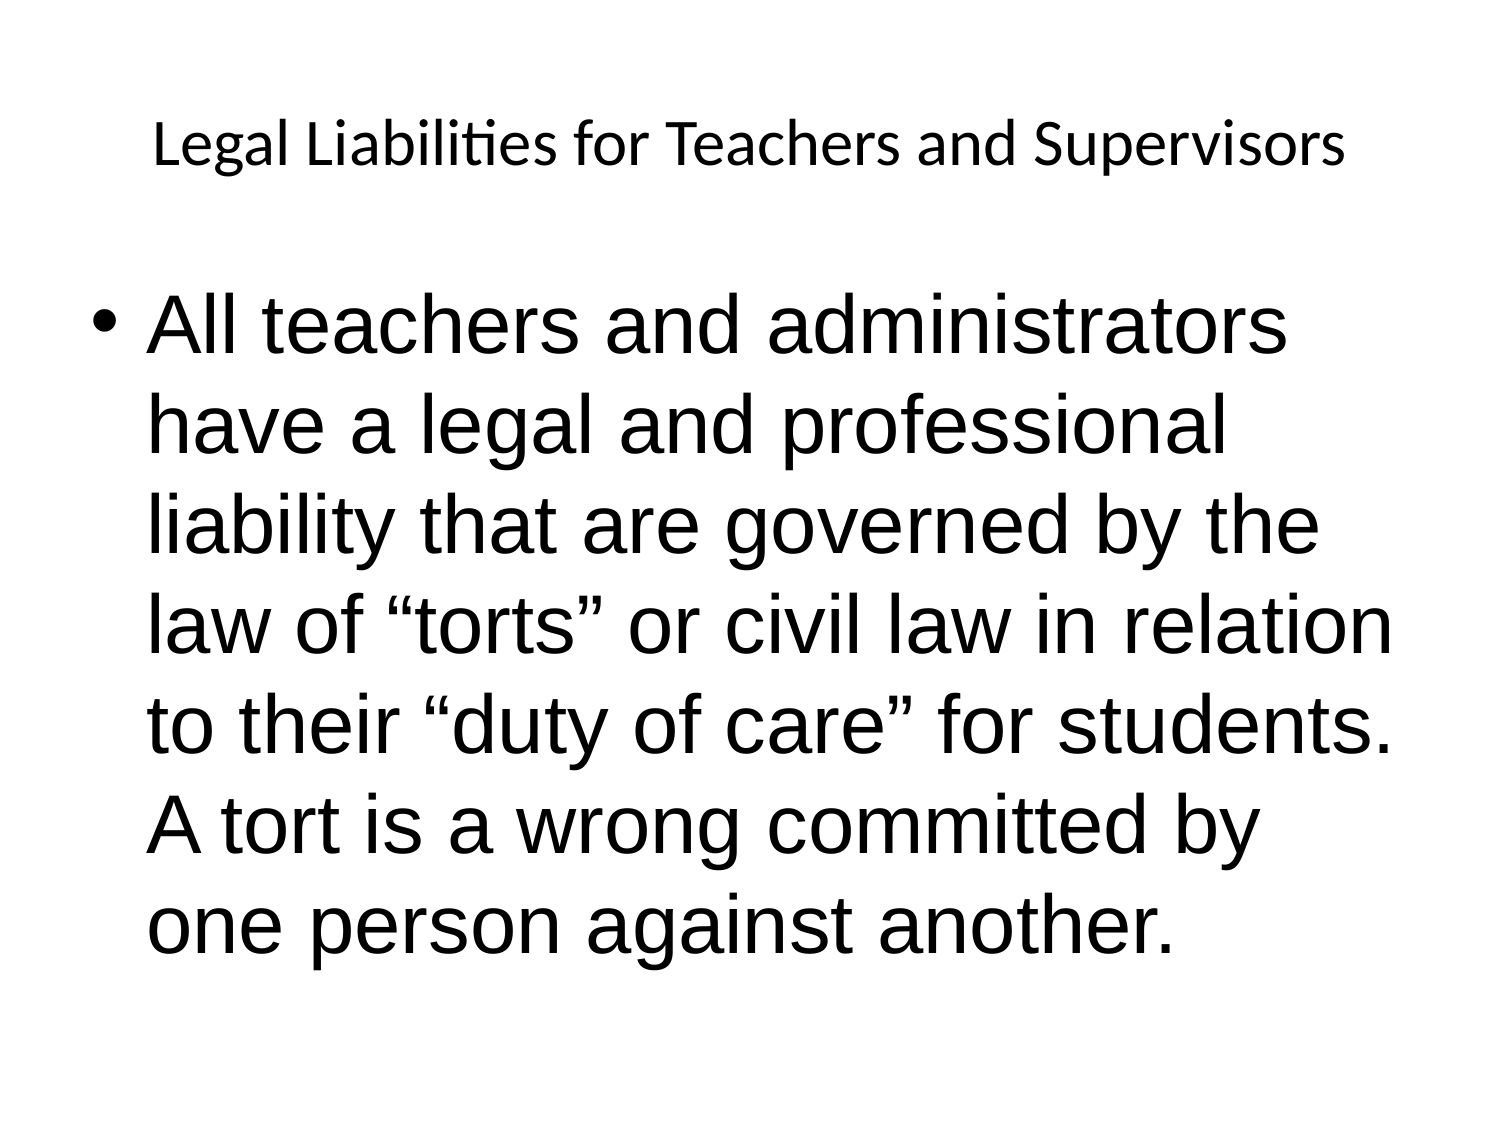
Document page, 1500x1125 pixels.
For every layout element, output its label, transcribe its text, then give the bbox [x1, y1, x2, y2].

list All teachers and administrators have a legal and professional liability that are governed by the law of “torts” or civil law in relation to their “duty of care” for students. A tort is a wrong committed by one person against another. [74, 262, 1426, 1006]
title Legal Liabilities for Teachers and Supervisors [74, 44, 1426, 233]
